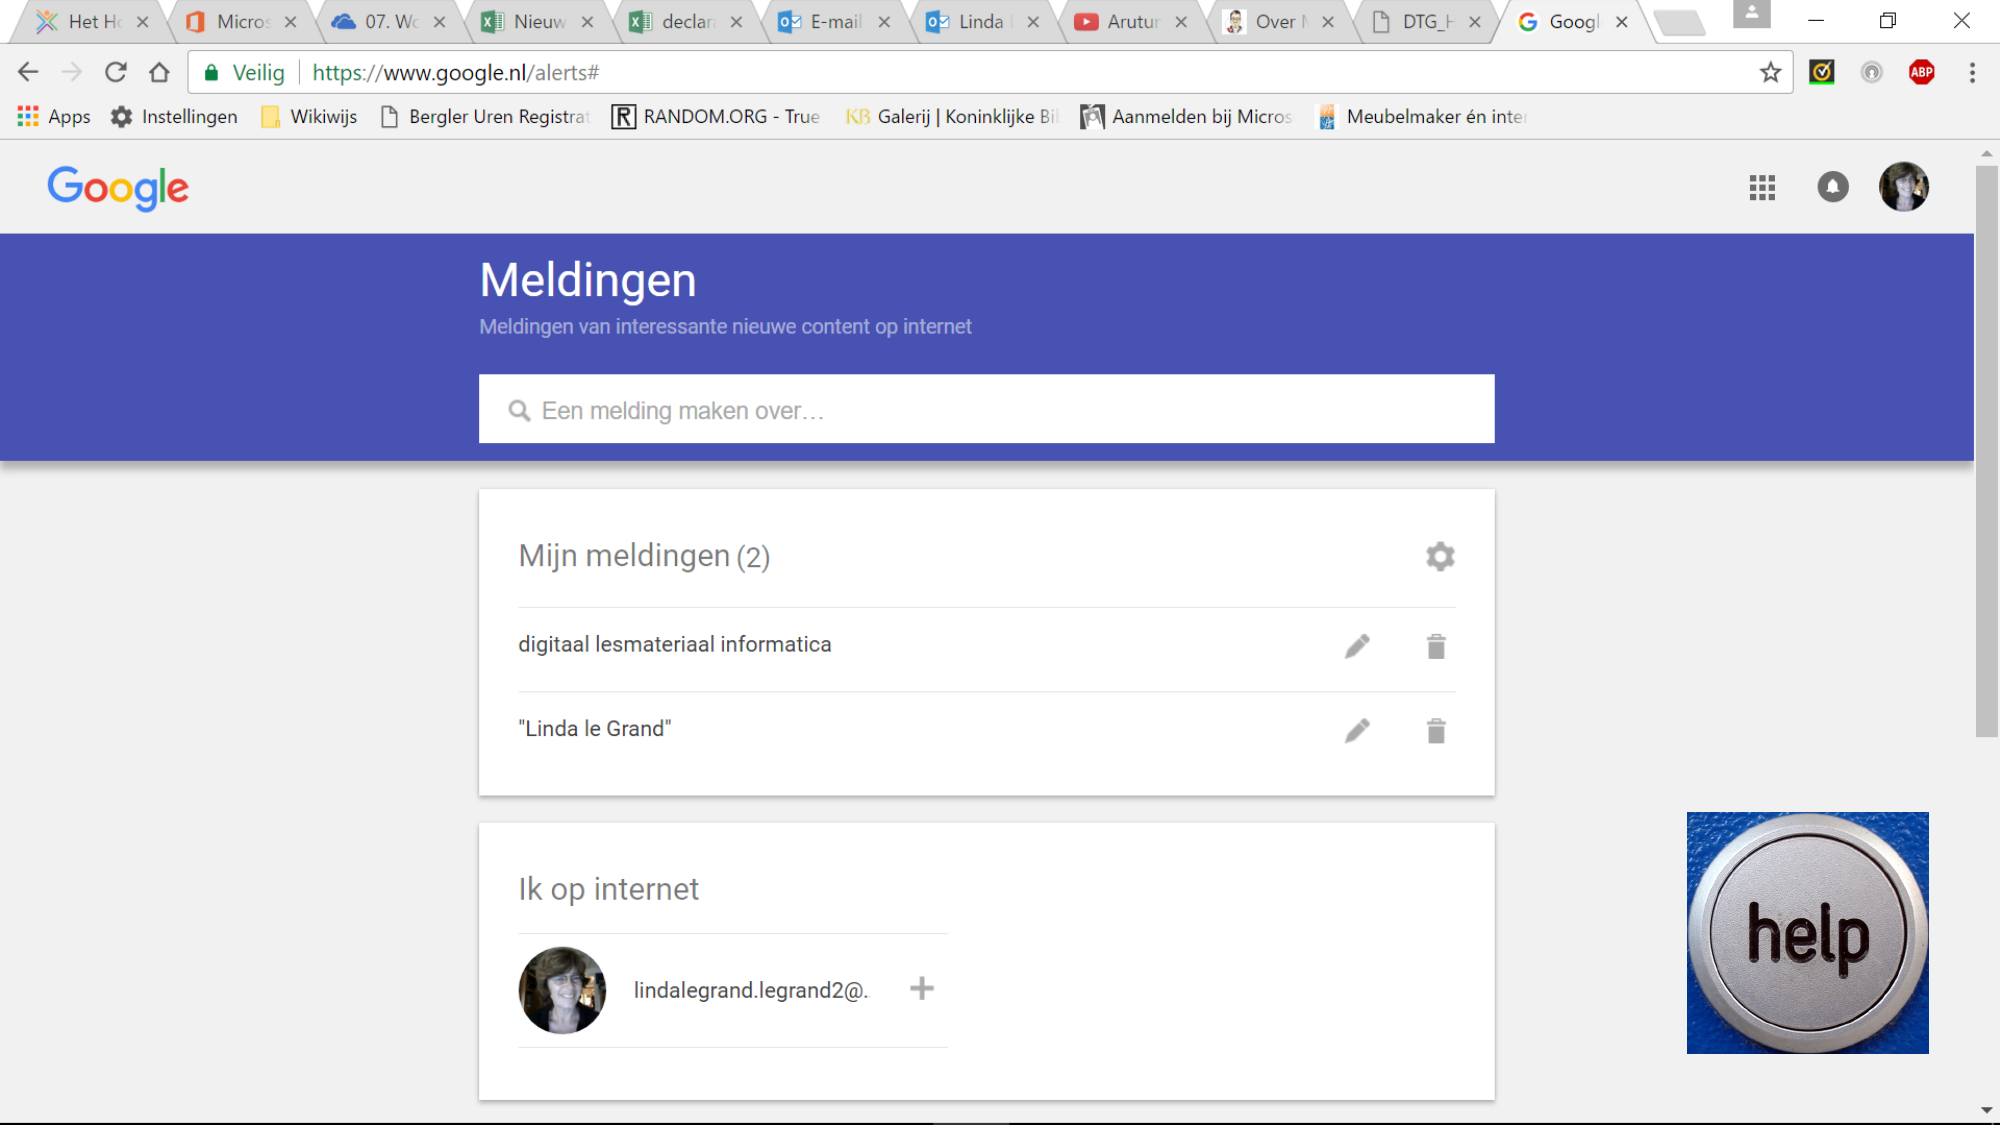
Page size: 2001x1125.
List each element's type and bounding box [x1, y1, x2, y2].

picture [0, 0, 2000, 1125]
list [1687, 812, 1929, 1054]
